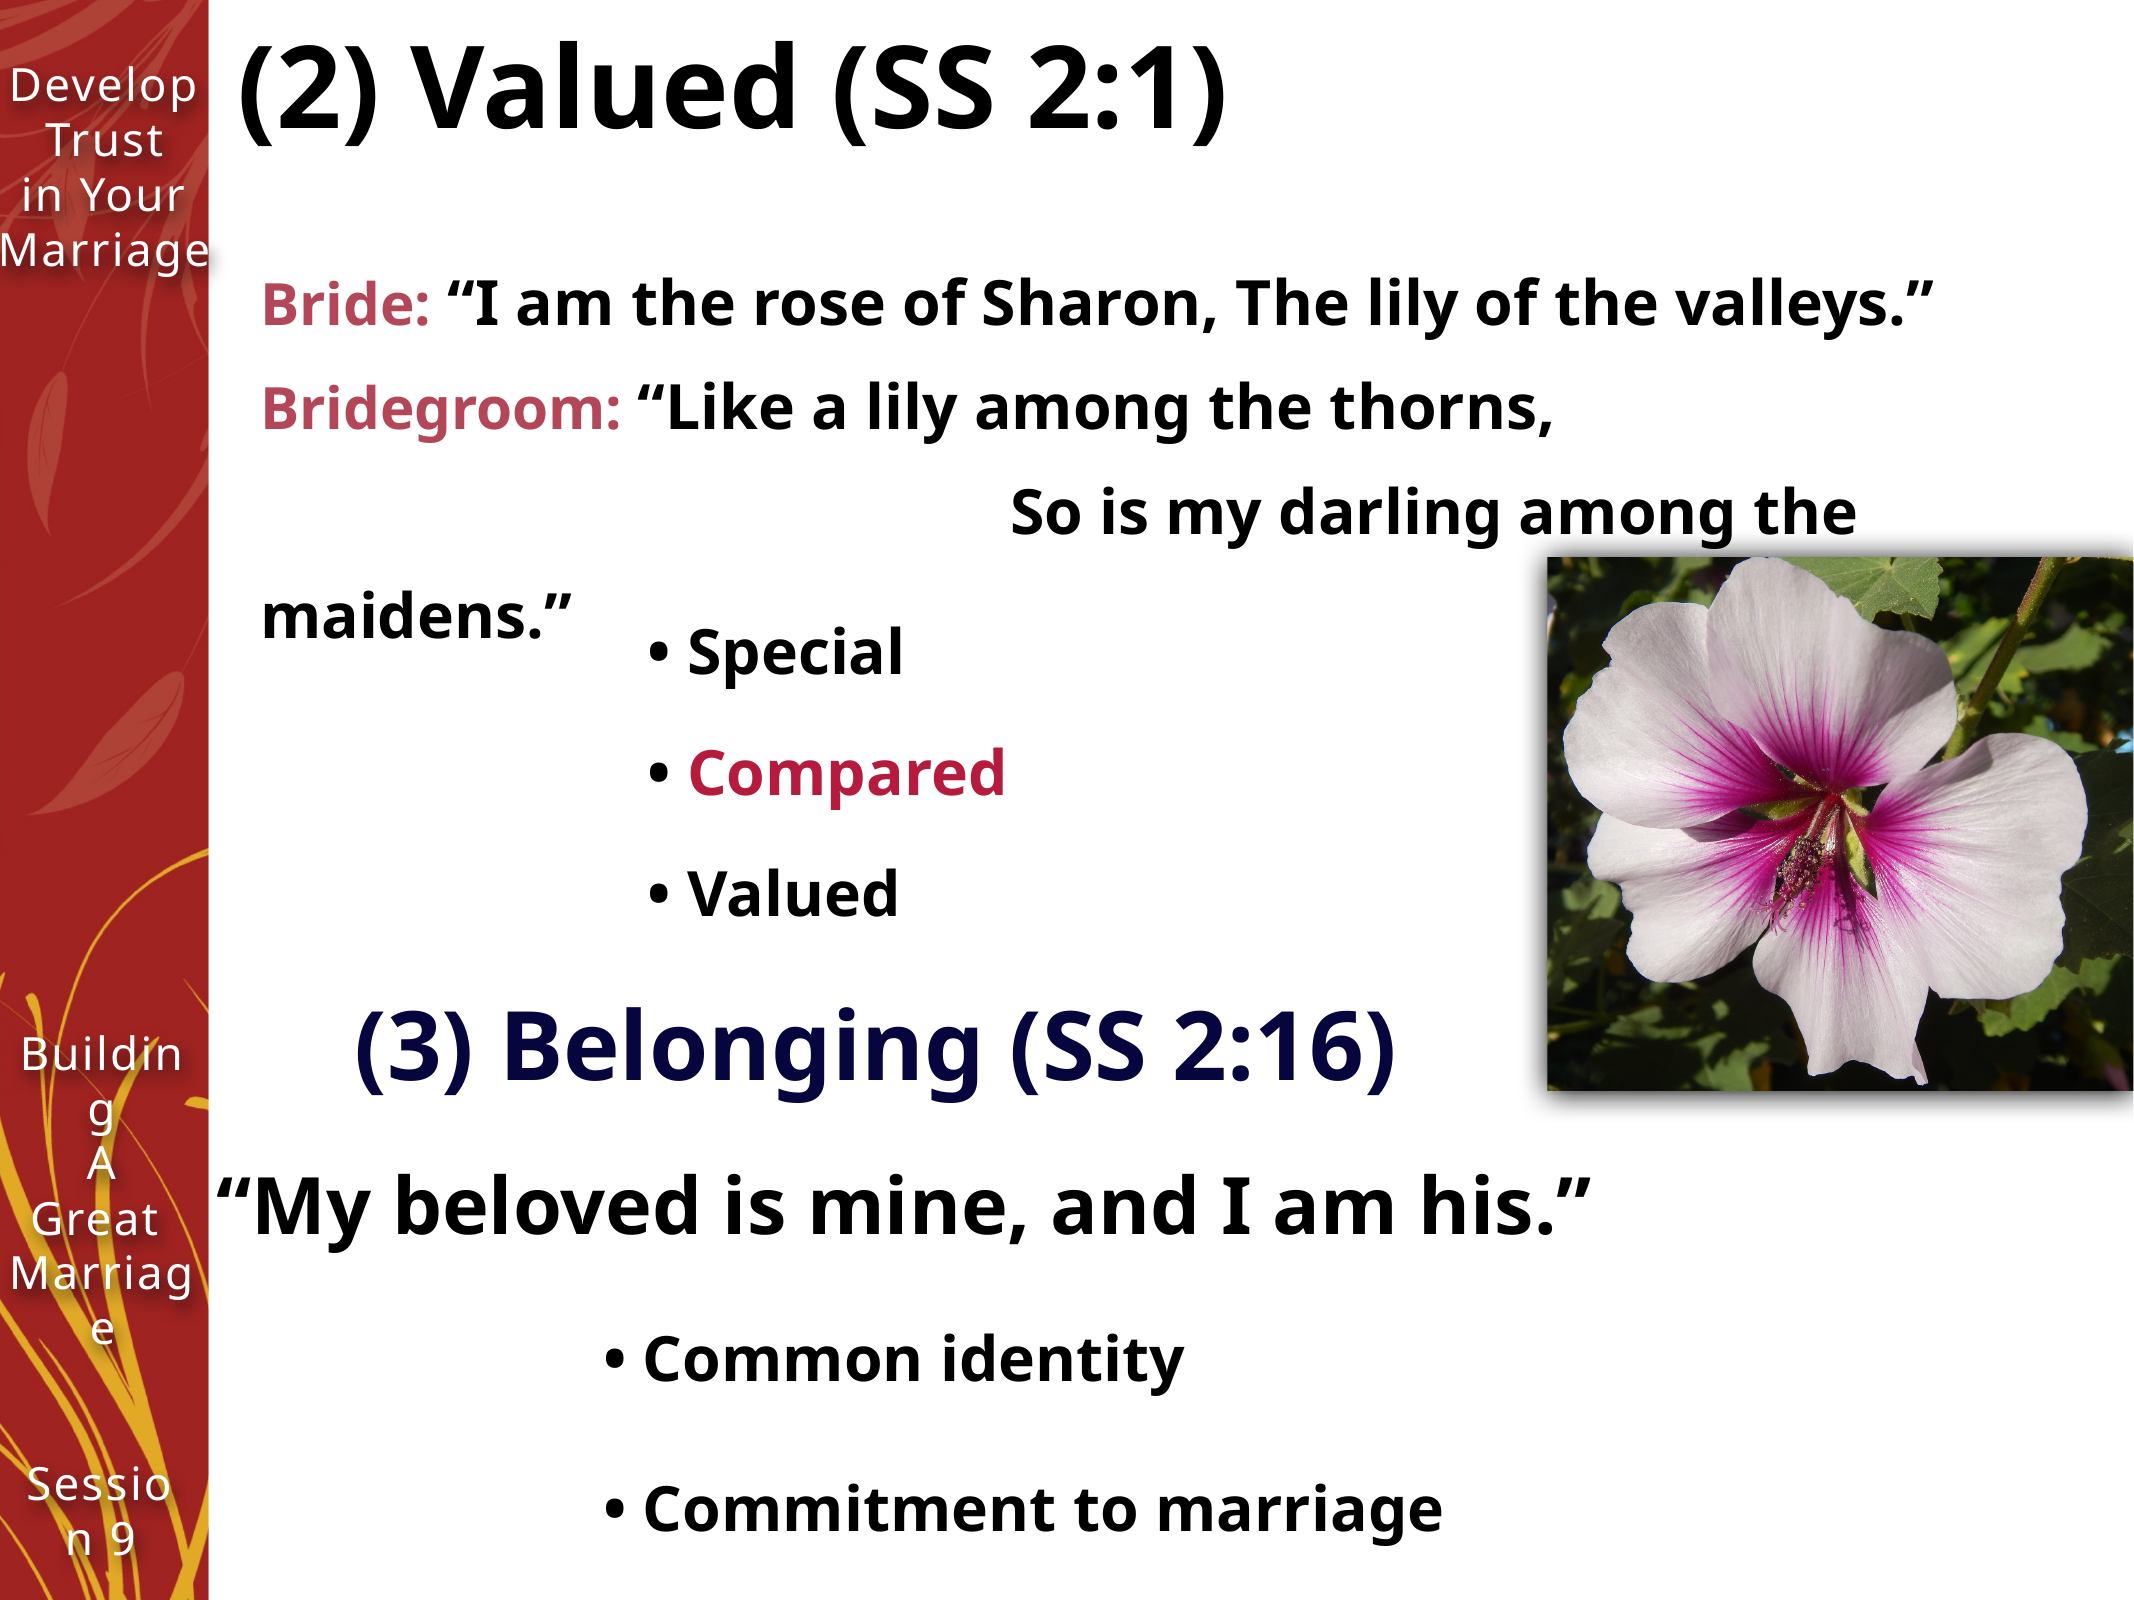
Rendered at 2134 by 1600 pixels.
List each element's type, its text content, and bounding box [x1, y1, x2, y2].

picture [0, 0, 208, 1600]
picture [37, 1206, 45, 1231]
picture [28, 1055, 42, 1067]
picture [28, 1041, 41, 1051]
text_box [45, 960, 1707, 1263]
text_box • Common identity • Commitment to marriage [594, 1310, 1454, 1553]
text_box Bride: “I am the rose of Sharon, The lily of the valleys.” Bridegroom: “Like a lily among the thorns, So is my darling among the maidens.” [251, 225, 2117, 659]
picture [191, 244, 203, 251]
title (2) Valued (SS 2:1) [236, 0, 2130, 193]
picture [1547, 557, 2134, 1092]
text_box • Special • Compared • Valued [639, 557, 1017, 937]
